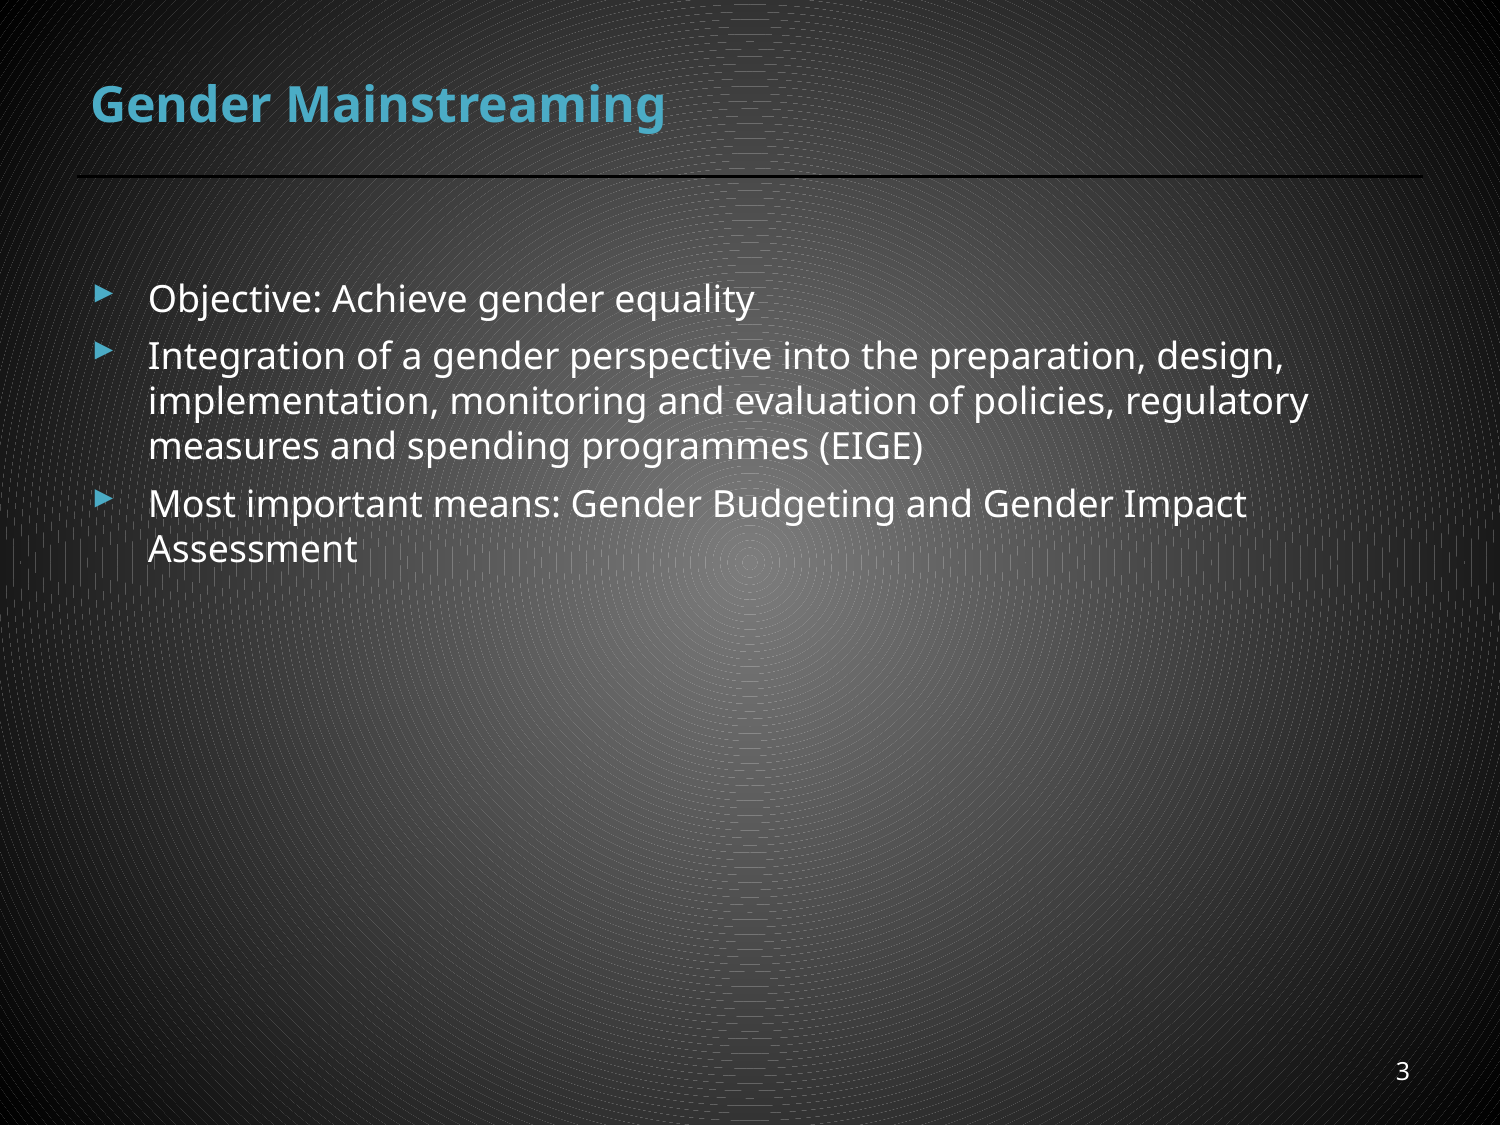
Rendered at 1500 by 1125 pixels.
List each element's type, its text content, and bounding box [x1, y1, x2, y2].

title Gender Mainstreaming [75, 45, 1425, 161]
list Objective: Achieve gender equality Integration of a gender perspective into the preparation, design, implementation, monitoring and evaluation of policies, regulatory measures and spending programmes (EIGE) Most important means: Gender Budgeting and Gender Impact Assessment [76, 267, 1427, 1010]
slide_number 3 [1074, 1042, 1425, 1103]
